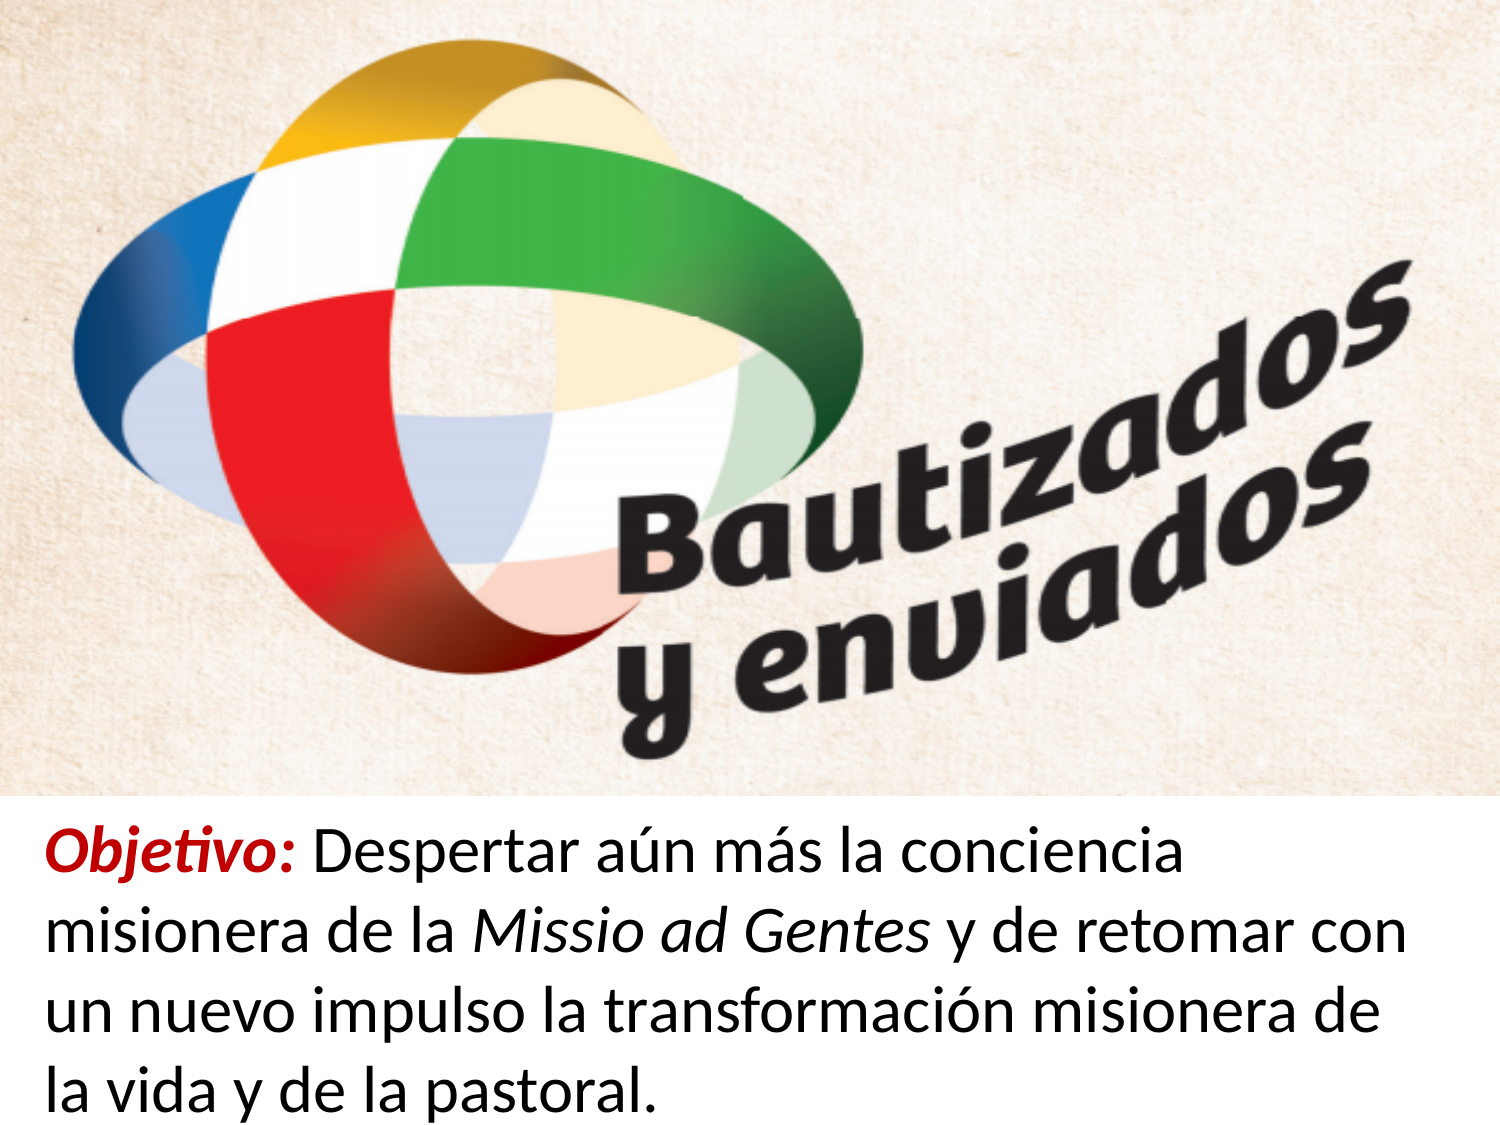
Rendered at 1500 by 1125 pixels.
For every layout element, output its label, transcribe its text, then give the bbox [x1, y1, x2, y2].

text_box Objetivo: Despertar aún más la conciencia misionera de la Missio ad Gentes y de retomar con un nuevo impulso la transformación misionera de la vida y de la pastoral. [29, 805, 1459, 1125]
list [0, 0, 1500, 796]
